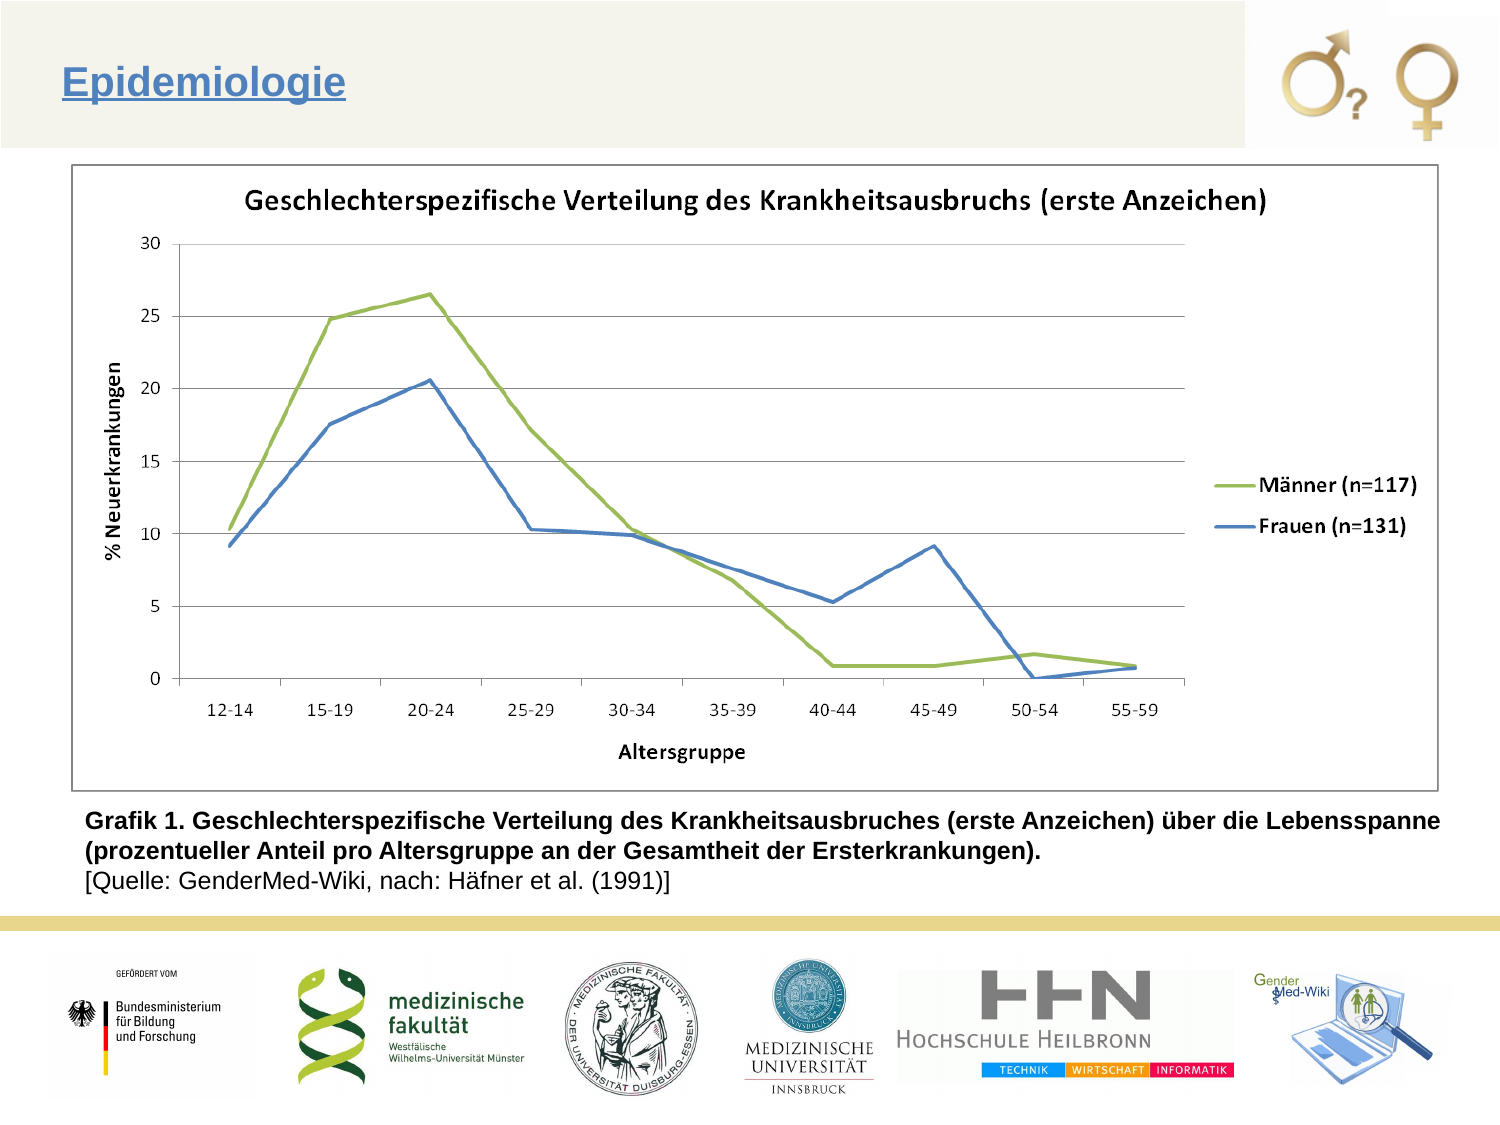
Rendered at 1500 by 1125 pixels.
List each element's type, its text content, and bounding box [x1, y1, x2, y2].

picture [70, 163, 1439, 793]
picture [1246, 965, 1453, 1087]
picture [1245, 0, 1500, 149]
text_box Grafik 1. Geschlechterspezifische Verteilung des Krankheitsausbruches (erste Anzeichen) über die Lebensspanne (prozentueller Anteil pro Altersgruppe an der Gesamtheit der Ersterkrankungen). [Quelle: GenderMed-Wiki, nach: Häfner et al. (1991)] [70, 796, 1500, 902]
picture [298, 952, 1234, 1100]
picture [47, 952, 255, 1100]
text_box Epidemiologie [46, 46, 879, 112]
